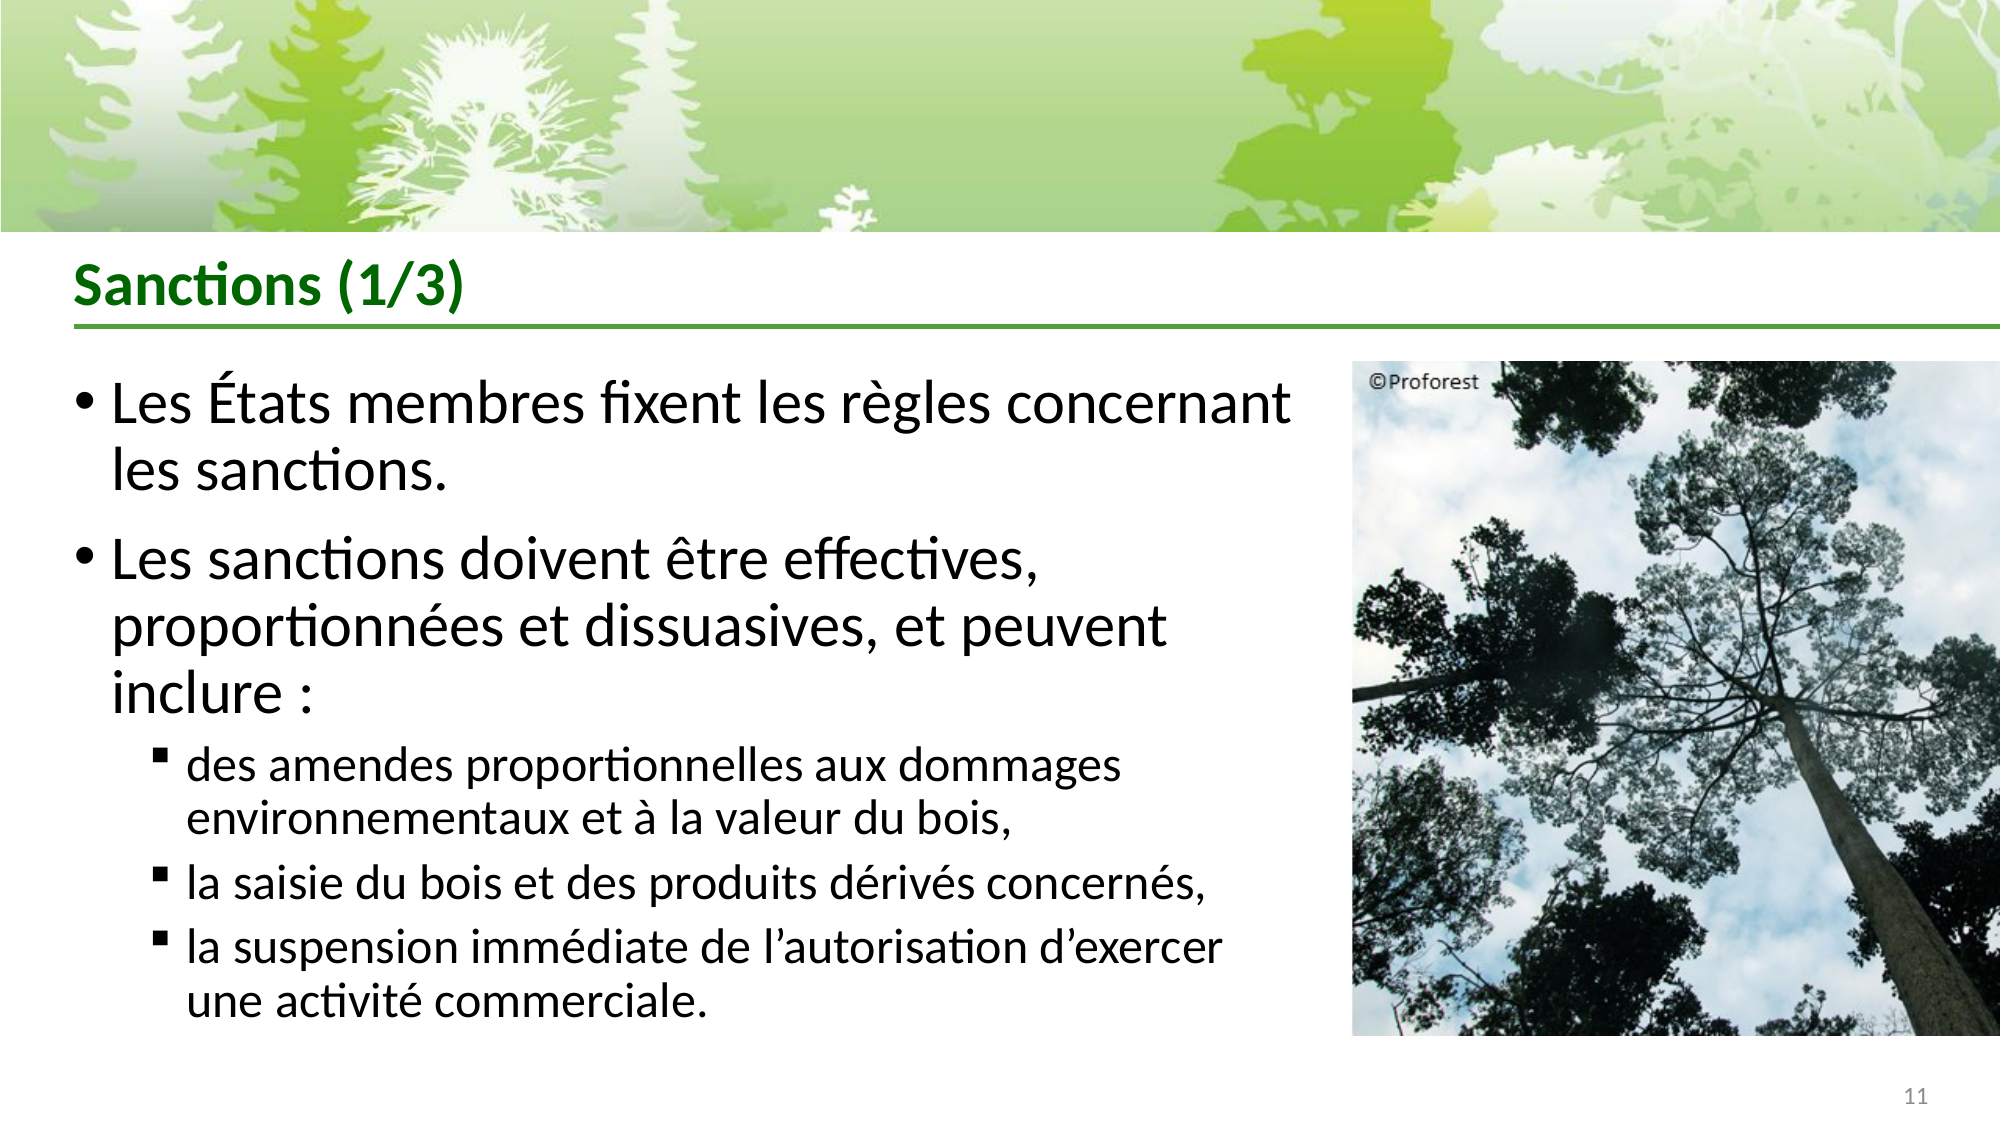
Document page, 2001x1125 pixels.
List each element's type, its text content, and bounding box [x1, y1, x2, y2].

picture [0, 0, 2000, 232]
slide_number 11 [1493, 1065, 1944, 1125]
picture [1351, 361, 2000, 1036]
list Les États membres fixent les règles concernant les sanctions. Les sanctions doivent être effectives, proportionnées et dissuasives, et peuvent inclure : des amendes proportionnelles aux dommages environnementaux et à la valeur du bois, la saisie du bois et des produits dérivés concernés, la suspension immédiate de l’autorisation d’exercer une activité commerciale. [58, 362, 1320, 1105]
title Sanctions (1/3) [58, 191, 1409, 379]
